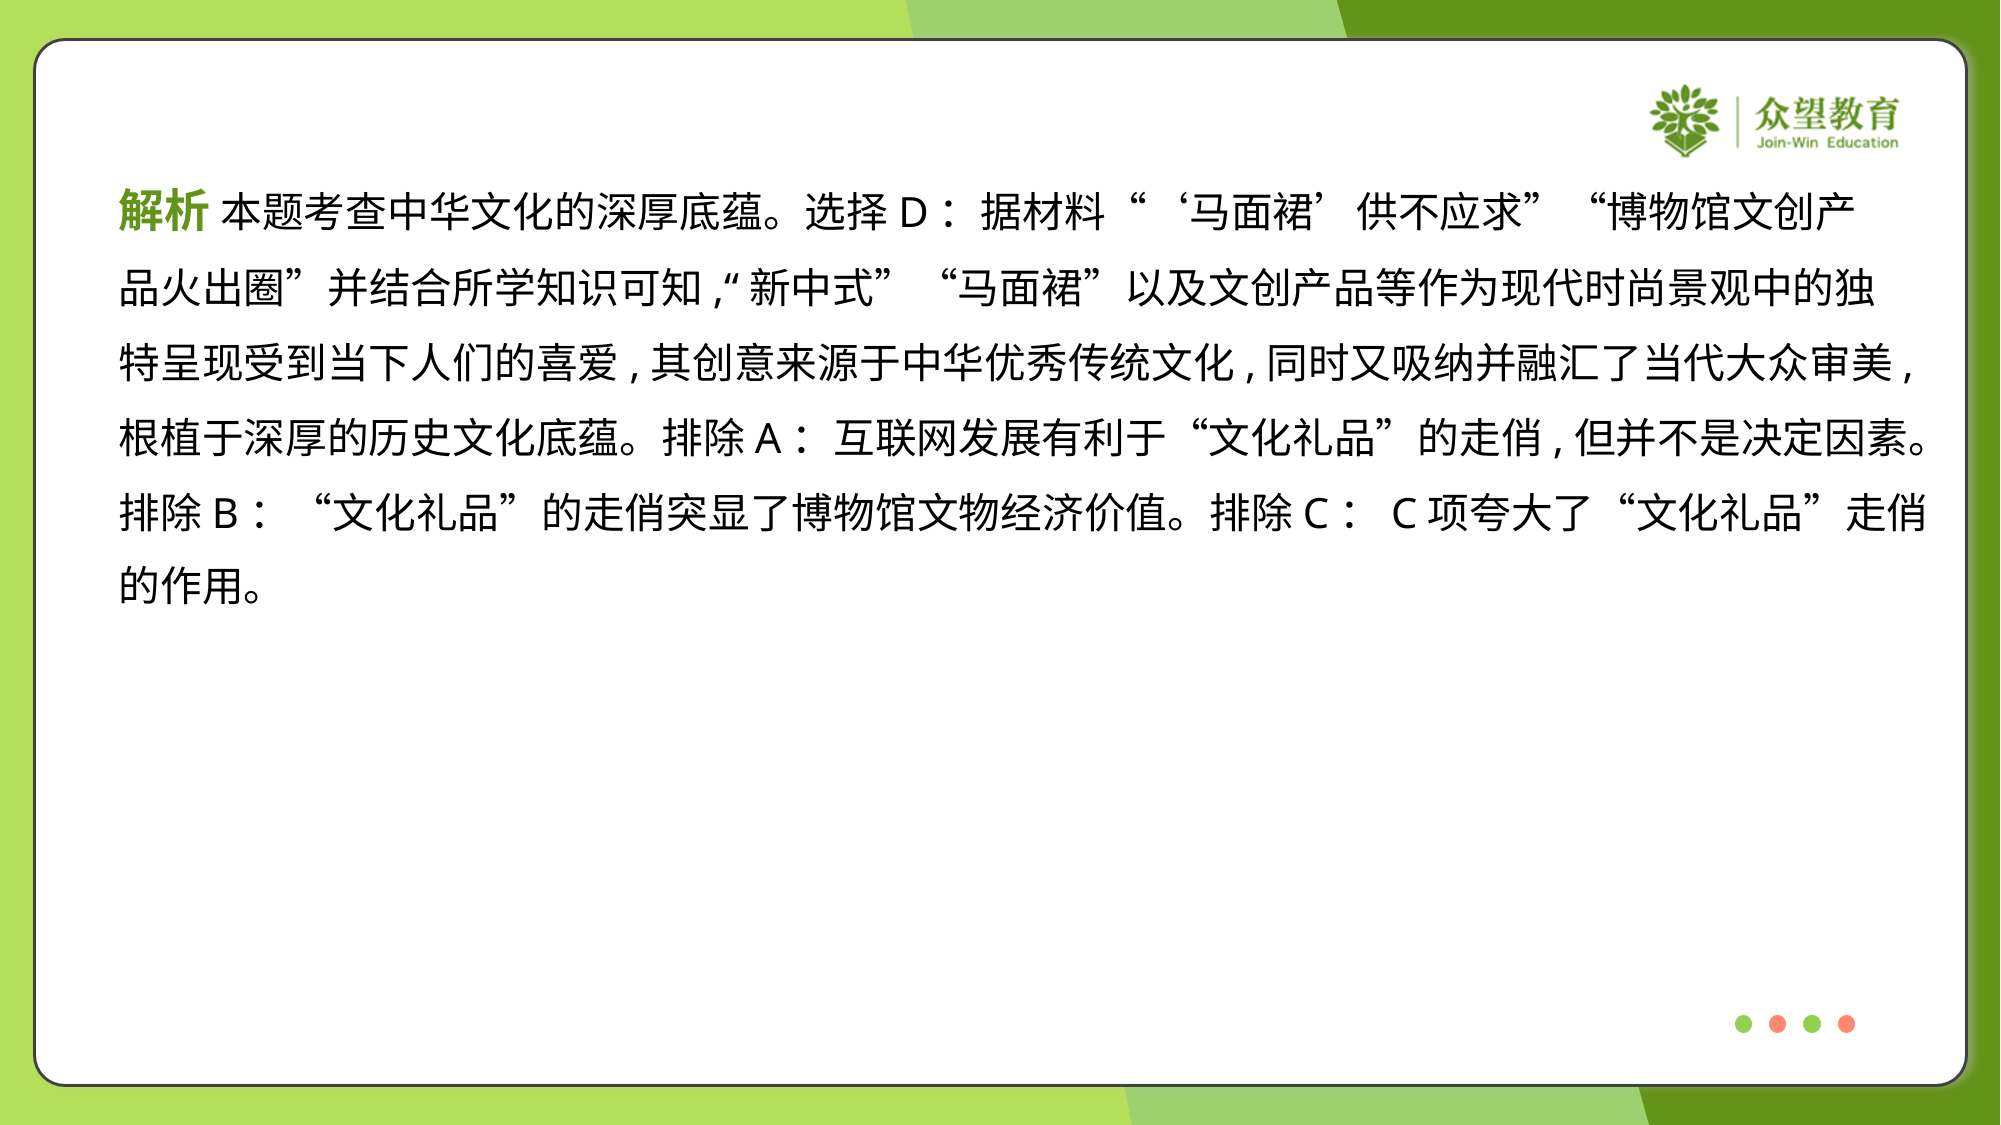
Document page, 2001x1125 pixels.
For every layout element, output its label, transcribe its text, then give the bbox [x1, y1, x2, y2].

picture [0, 0, 2000, 1125]
text_box 解析 本题考查中华文化的深厚底蕴。选择D：据材料“‘马面裙’供不应求”“博物馆文创产 品火出圈”并结合所学知识可知,“新中式”“马面裙”以及文创产品等作为现代时尚景观中的独 特呈现受到当下人们的喜爱,其创意来源于中华优秀传统文化,同时又吸纳并融汇了当代大众审美, 根植于深厚的历史文化底蕴。排除A：互联网发展有利于“文化礼品”的走俏,但并不是决定因素。 排除B：“文化礼品”的走俏突显了博物馆文物经济价值。排除C：C项夸大了“文化礼品”走俏 的作用。 [118, 159, 1883, 602]
